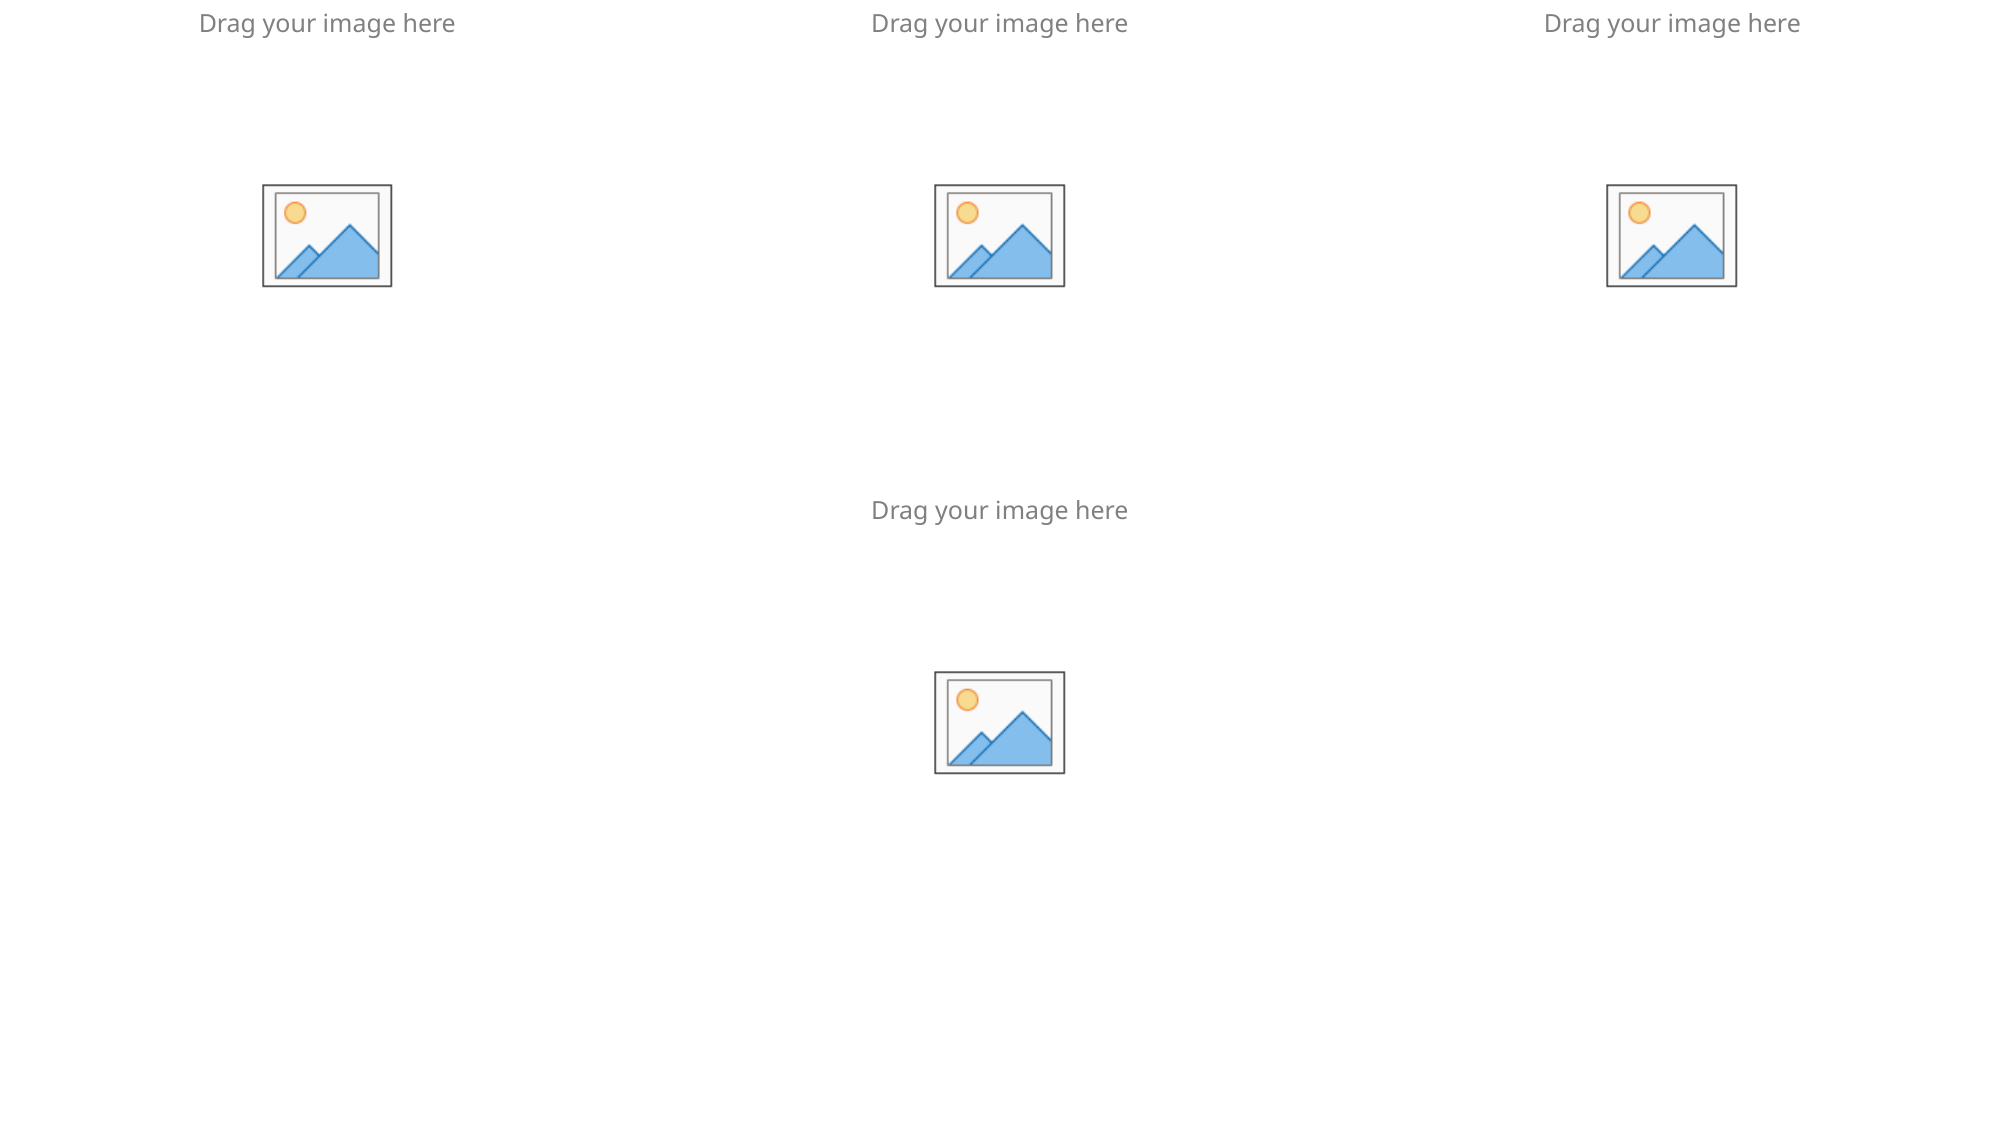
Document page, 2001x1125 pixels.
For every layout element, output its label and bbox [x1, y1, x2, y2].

picture [672, 0, 1328, 472]
picture [0, 0, 655, 472]
picture [169, 486, 1831, 959]
picture [1344, 0, 2000, 472]
